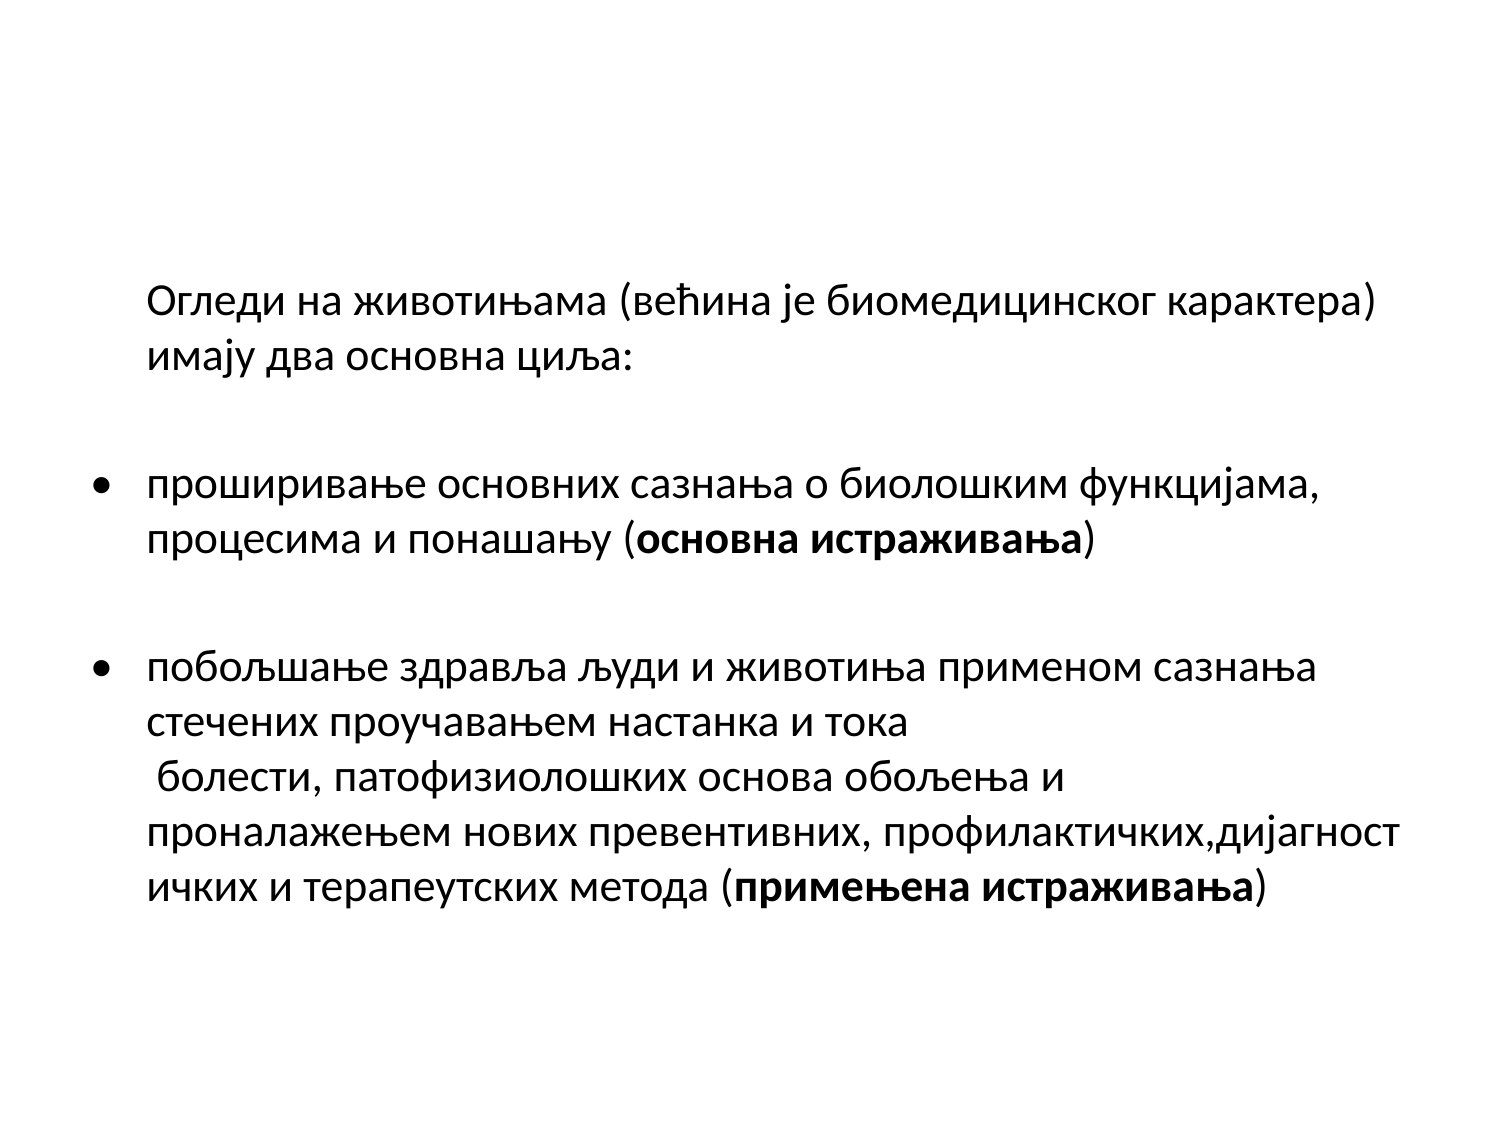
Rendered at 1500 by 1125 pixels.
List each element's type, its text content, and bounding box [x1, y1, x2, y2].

list Oгледи на животињама (већина је биомедицинског карактера) имају два основна циља: • проширивање основних сазнања о биолошким функцијама, процесима и понашању (основна истраживања) • побољшање здравља људи и животиња применом сазнања стечених проучавањем настанка и тока болести, патофизиолошких основа обољења и проналажењем нових превентивних, профилактичких,дијагностичких и терапеутских метода (примењена истраживања) [75, 262, 1425, 1005]
